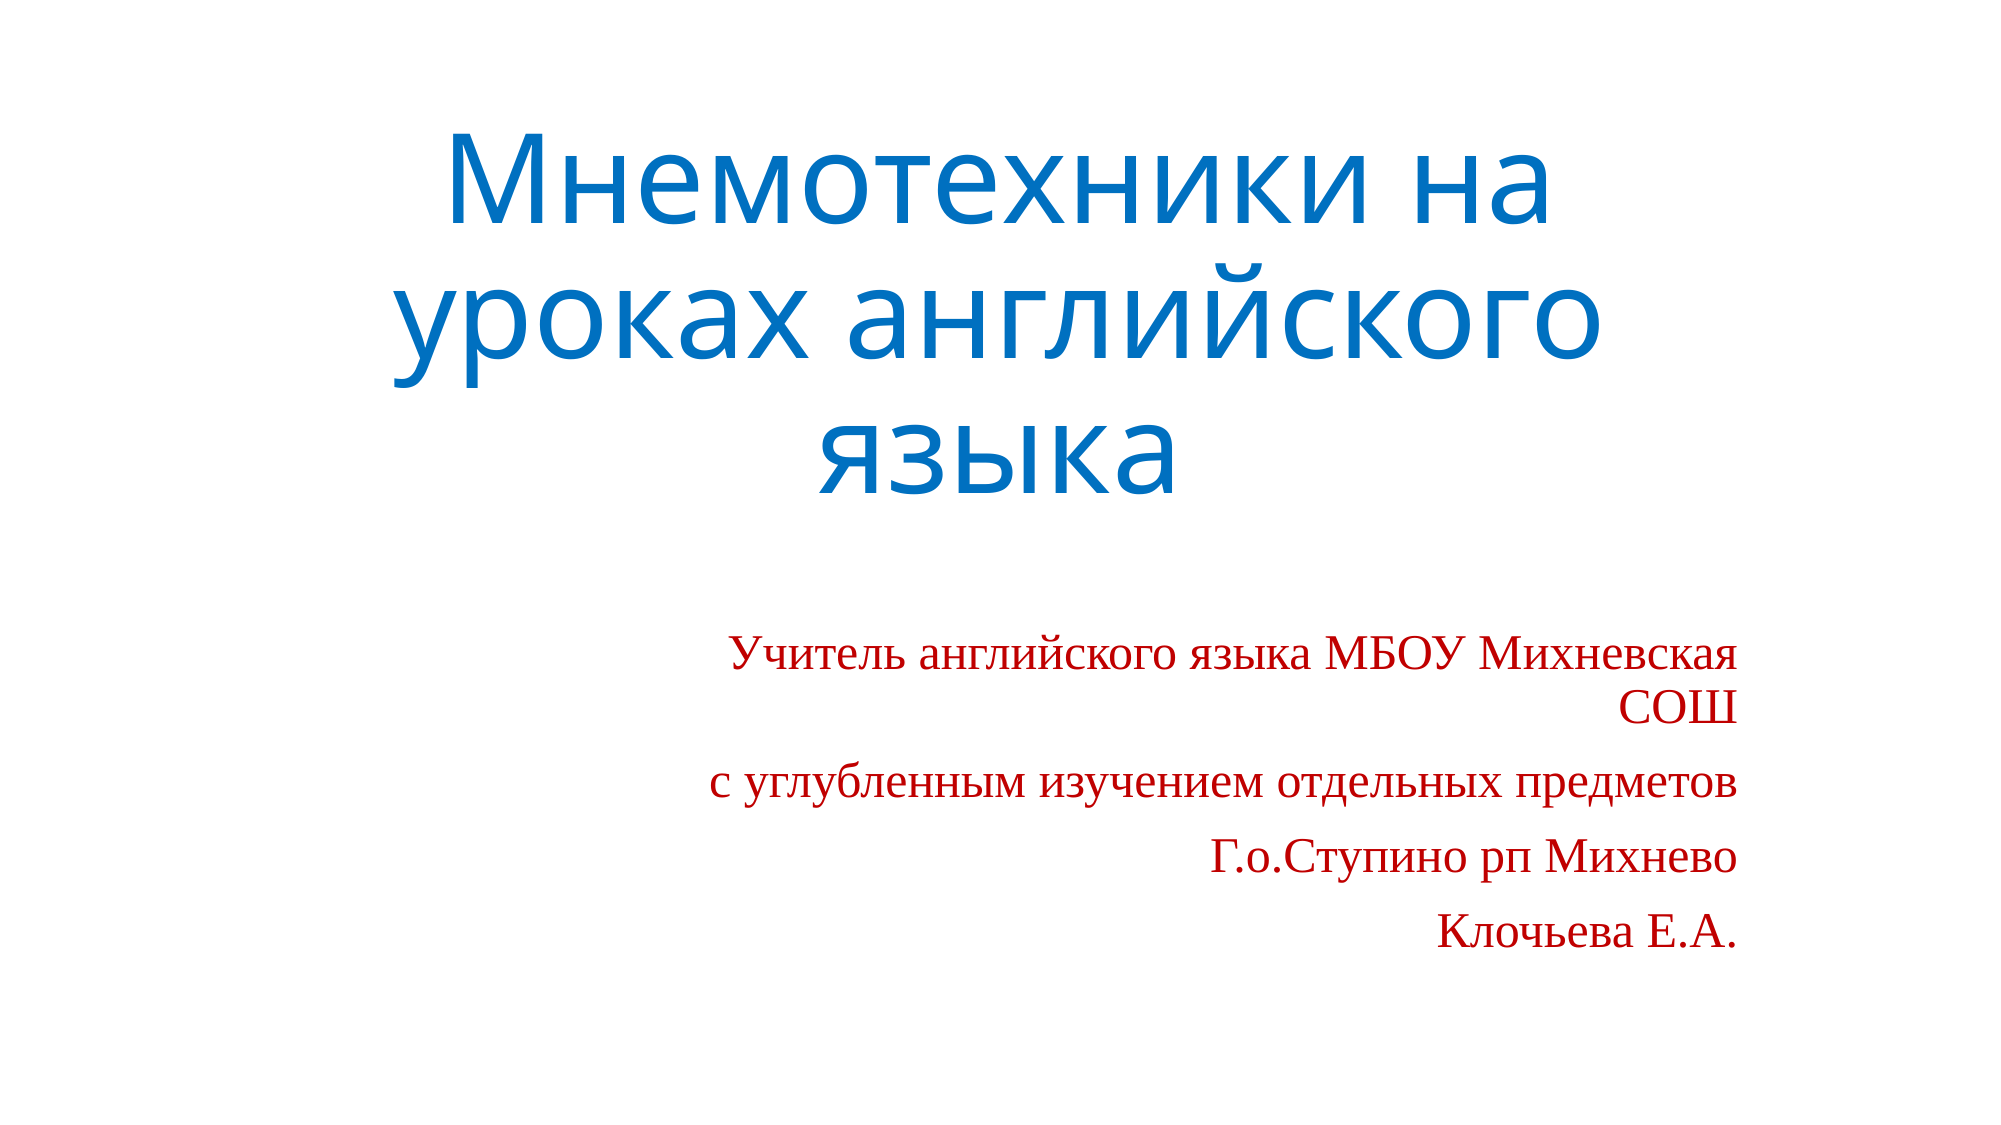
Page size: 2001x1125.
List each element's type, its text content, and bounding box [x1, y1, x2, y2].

title Мнемотехники на уроках английского языка [249, 44, 1750, 529]
subtitle Учитель английского языка МБОУ Михневская СОШ с углубленным изучением отдельных предметов Г.о.Ступино рп Михнево Клочьева Е.А. [671, 618, 1753, 997]
